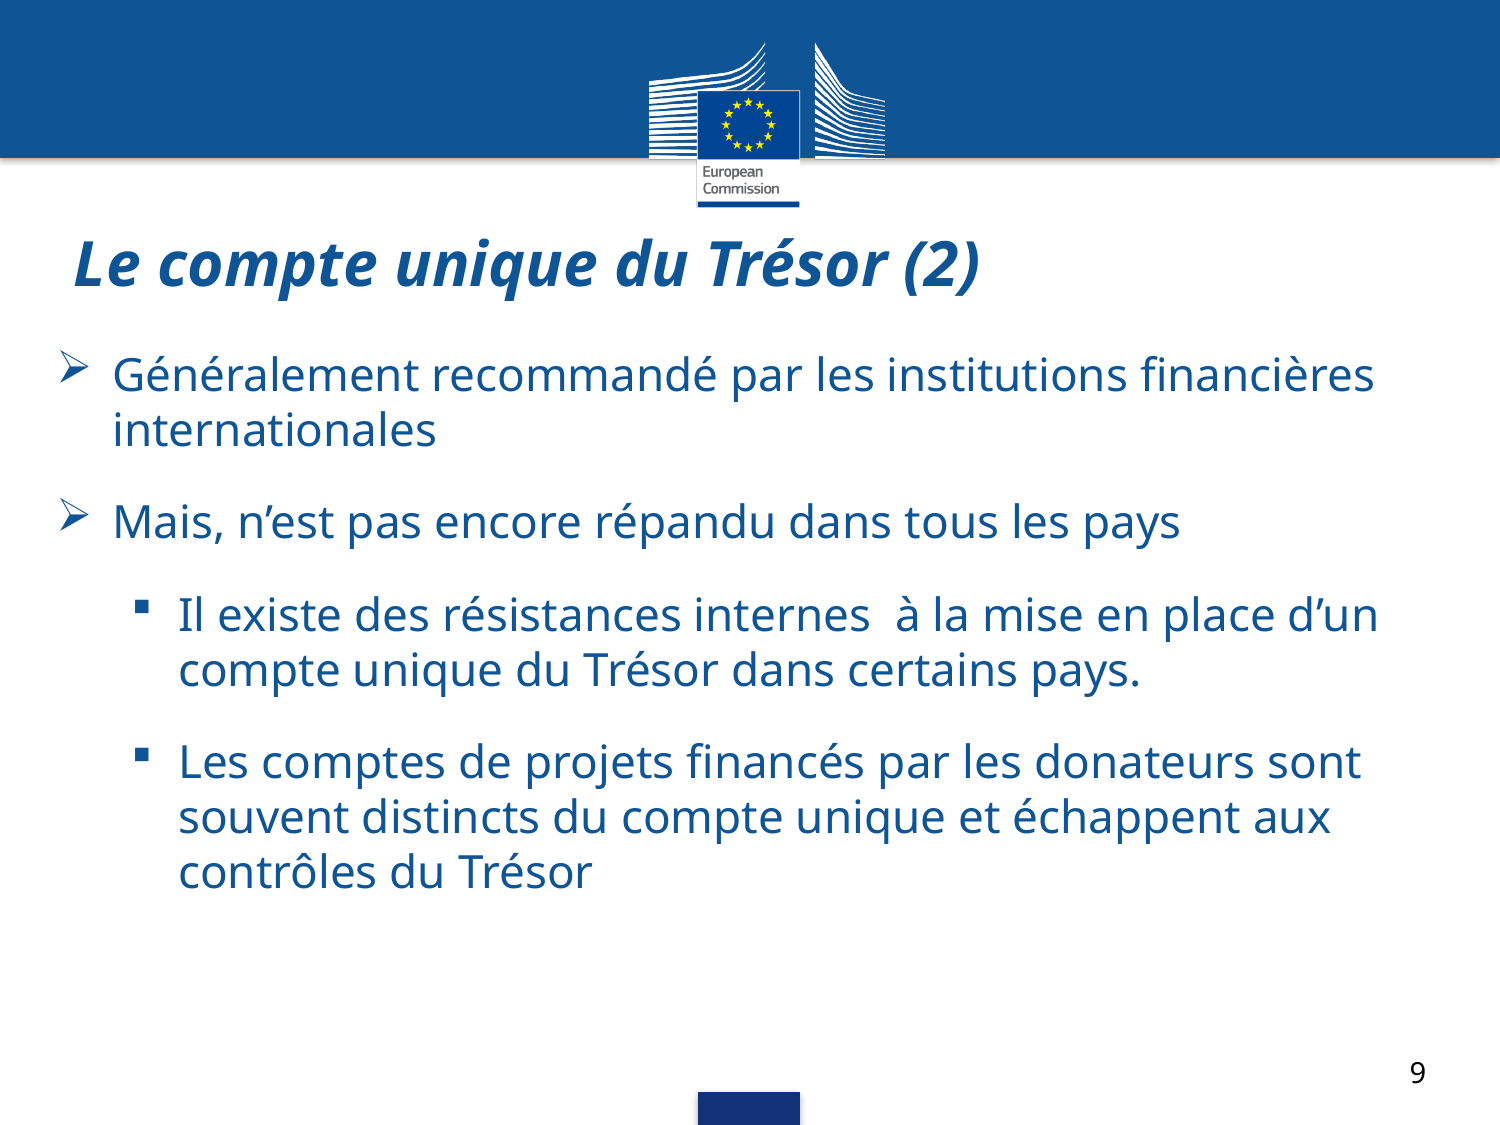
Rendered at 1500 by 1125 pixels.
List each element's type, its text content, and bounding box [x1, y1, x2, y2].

slide_number 9 [1394, 1046, 1500, 1125]
picture [649, 42, 885, 196]
title Le compte unique du Trésor (2) [0, 196, 1460, 327]
list Généralement recommandé par les institutions financières internationales Mais, n’est pas encore répandu dans tous les pays Il existe des résistances internes à la mise en place d’un compte unique du Trésor dans certains pays. Les comptes de projets financés par les donateurs sont souvent distincts du compte unique et échappent aux contrôles du Trésor [40, 337, 1413, 1000]
